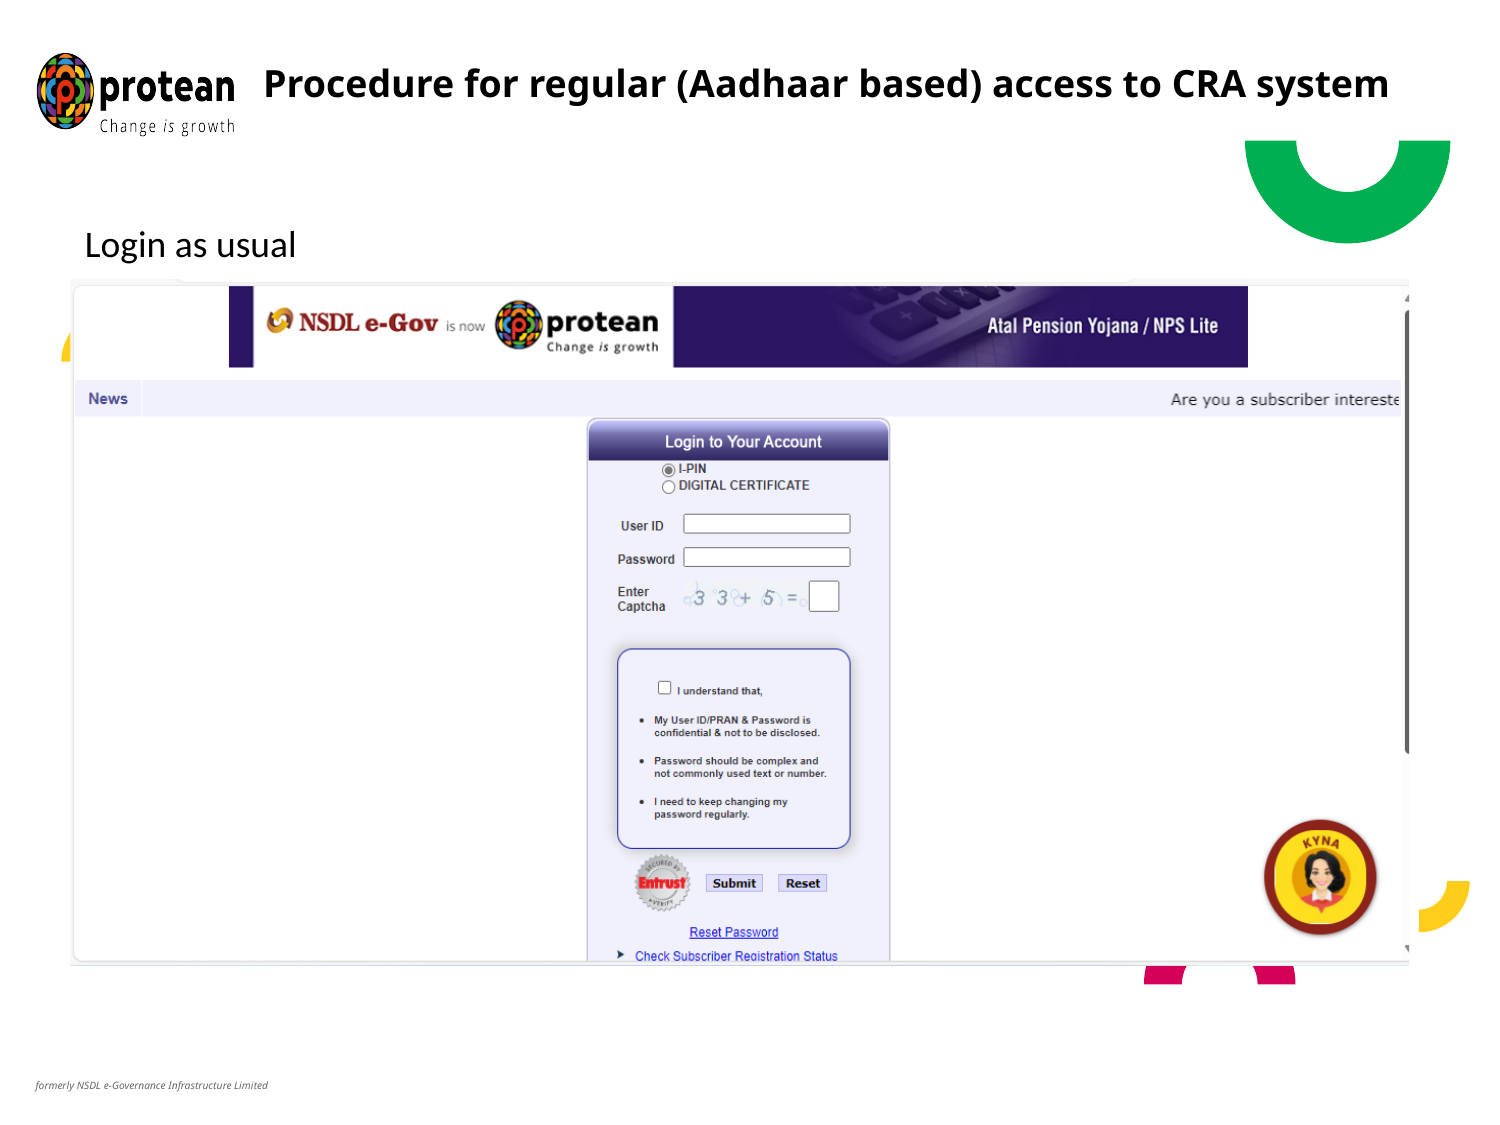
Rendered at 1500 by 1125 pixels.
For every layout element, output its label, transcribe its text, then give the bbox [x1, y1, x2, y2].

picture [22, 0, 247, 201]
text_box Login as usual [70, 213, 1437, 318]
text_box [1251, 966, 1297, 986]
text_box Procedure for regular (Aadhaar based) access to CRA system [245, 65, 1410, 150]
picture [70, 279, 1410, 966]
text_box [1417, 880, 1471, 934]
text_box [1243, 139, 1452, 213]
text_box [1142, 966, 1188, 986]
text_box [60, 331, 70, 363]
